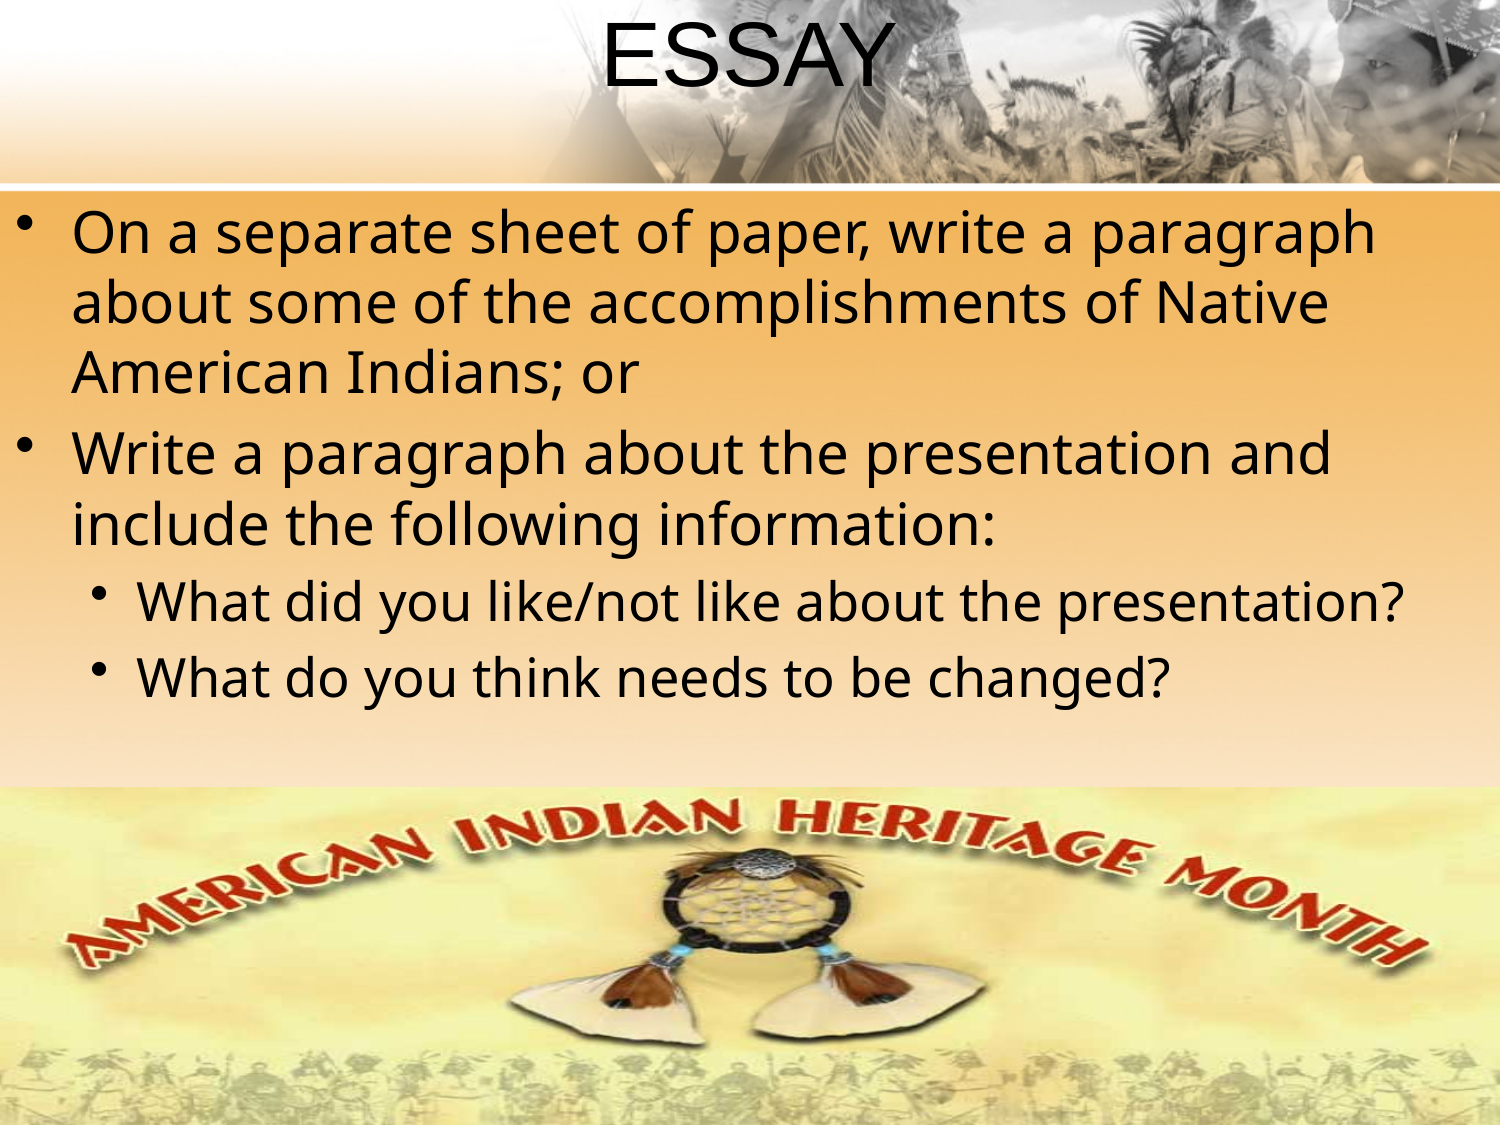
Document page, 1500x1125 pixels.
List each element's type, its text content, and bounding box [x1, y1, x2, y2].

title ESSAY [0, 0, 1500, 113]
picture [0, 787, 1500, 1125]
picture [0, 113, 1500, 187]
list On a separate sheet of paper, write a paragraph about some of the accomplishments of Native American Indians; or Write a paragraph about the presentation and include the following information: What did you like/not like about the presentation? What do you think needs to be changed? [0, 187, 1500, 786]
